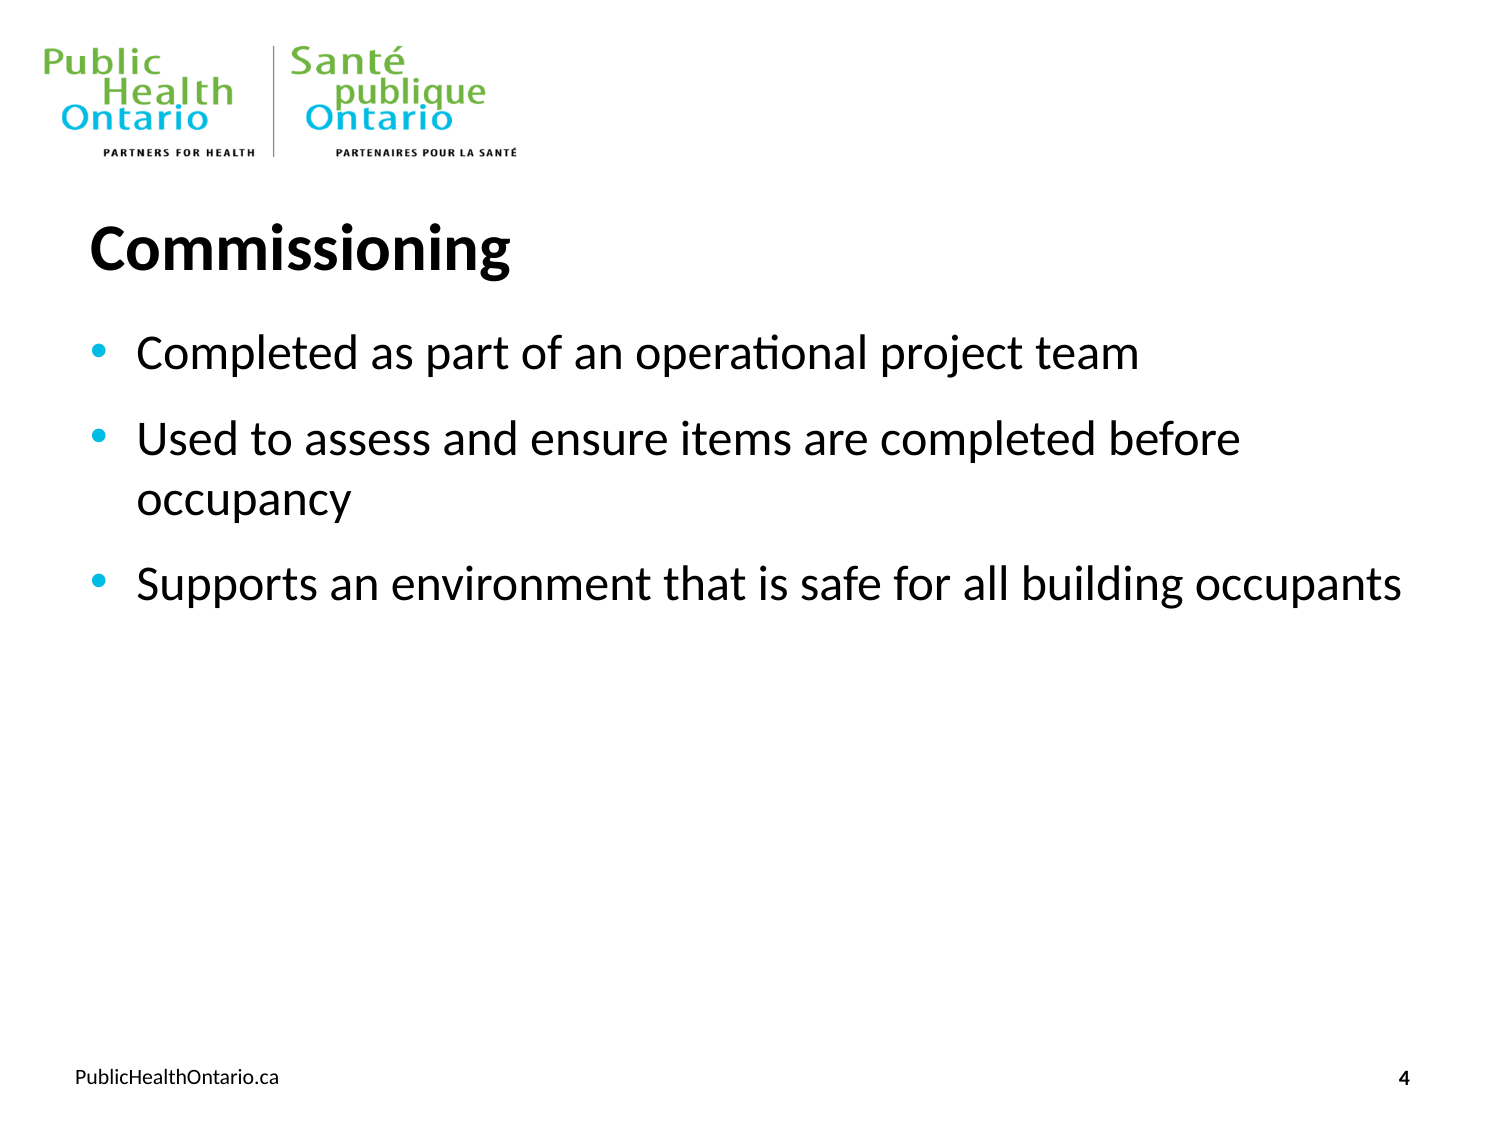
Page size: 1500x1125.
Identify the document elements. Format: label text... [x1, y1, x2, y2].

title Commissioning [75, 187, 1425, 300]
slide_number 4 [1287, 1057, 1425, 1096]
list Completed as part of an operational project team Used to assess and ensure items are completed before occupancy Supports an environment that is safe for all building occupants [75, 312, 1425, 1038]
picture [37, 37, 525, 165]
